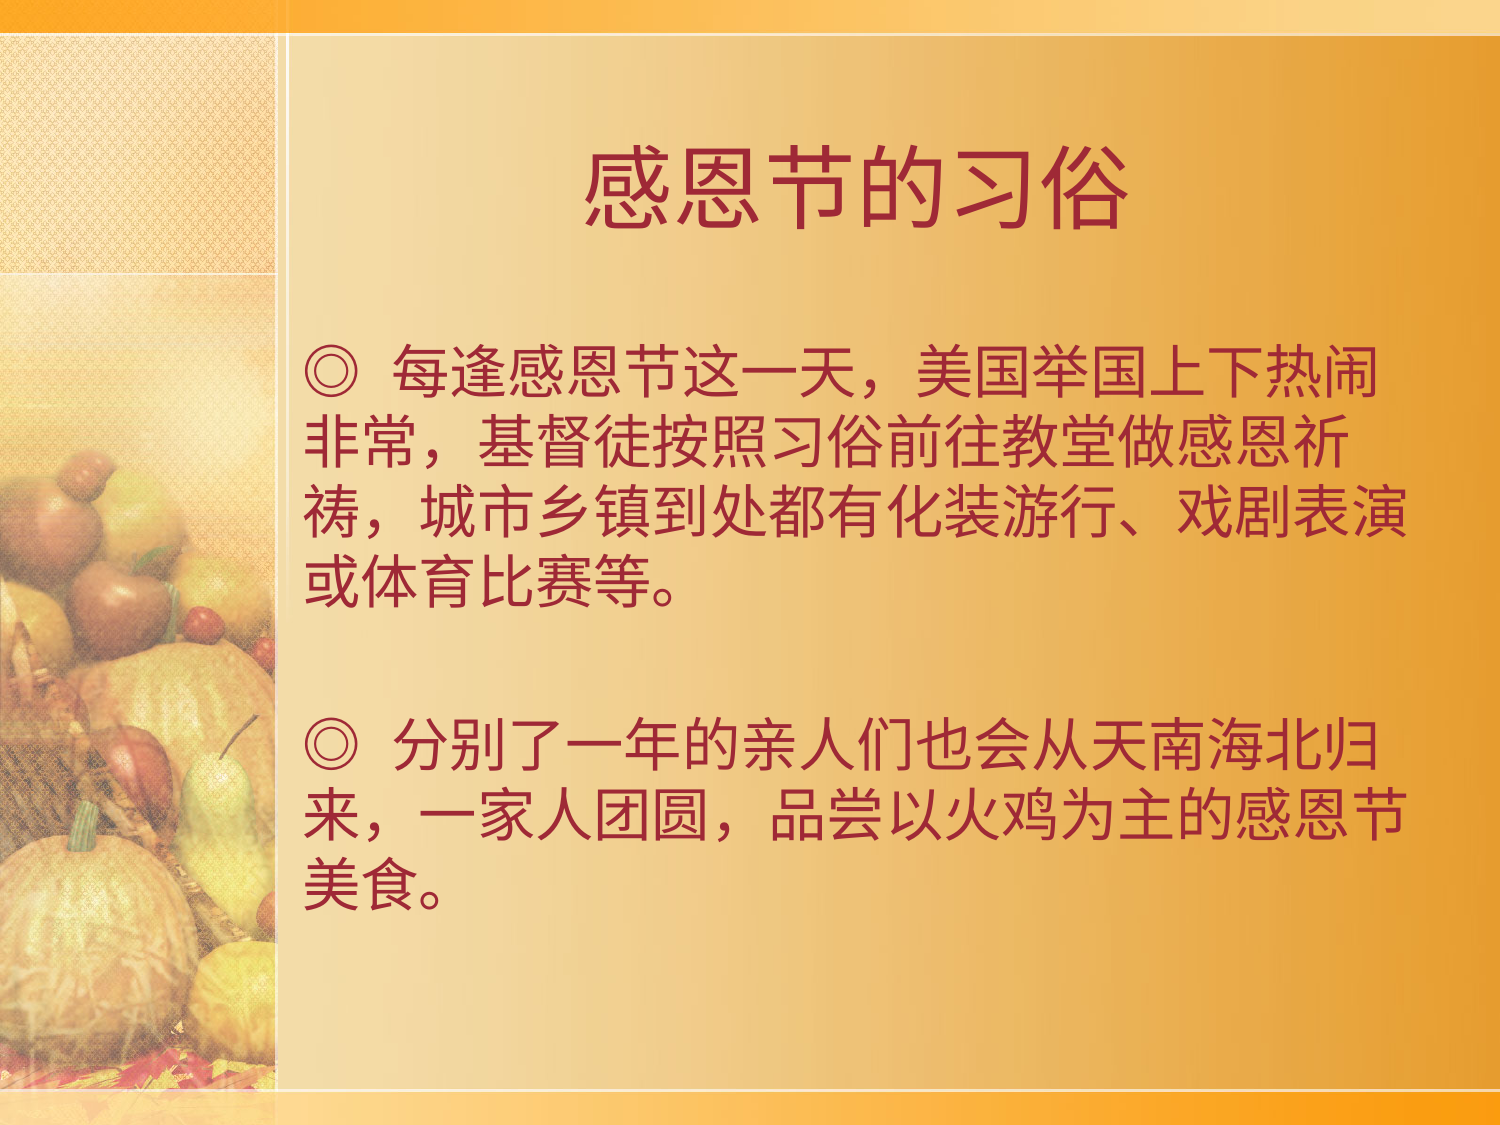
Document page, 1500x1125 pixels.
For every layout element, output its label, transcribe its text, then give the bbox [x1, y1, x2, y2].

title 感恩节的习俗 [287, 120, 1425, 187]
picture [0, 0, 1500, 1125]
list ◎ 每逢感恩节这一天，美国举国上下热闹非常，基督徒按照习俗前往教堂做感恩祈祷，城市乡镇到处都有化装游行、戏剧表演或体育比赛等。 ◎ 分别了一年的亲人们也会从天南海北归来，一家人团圆，品尝以火鸡为主的感恩节美食。 [287, 187, 1425, 1005]
